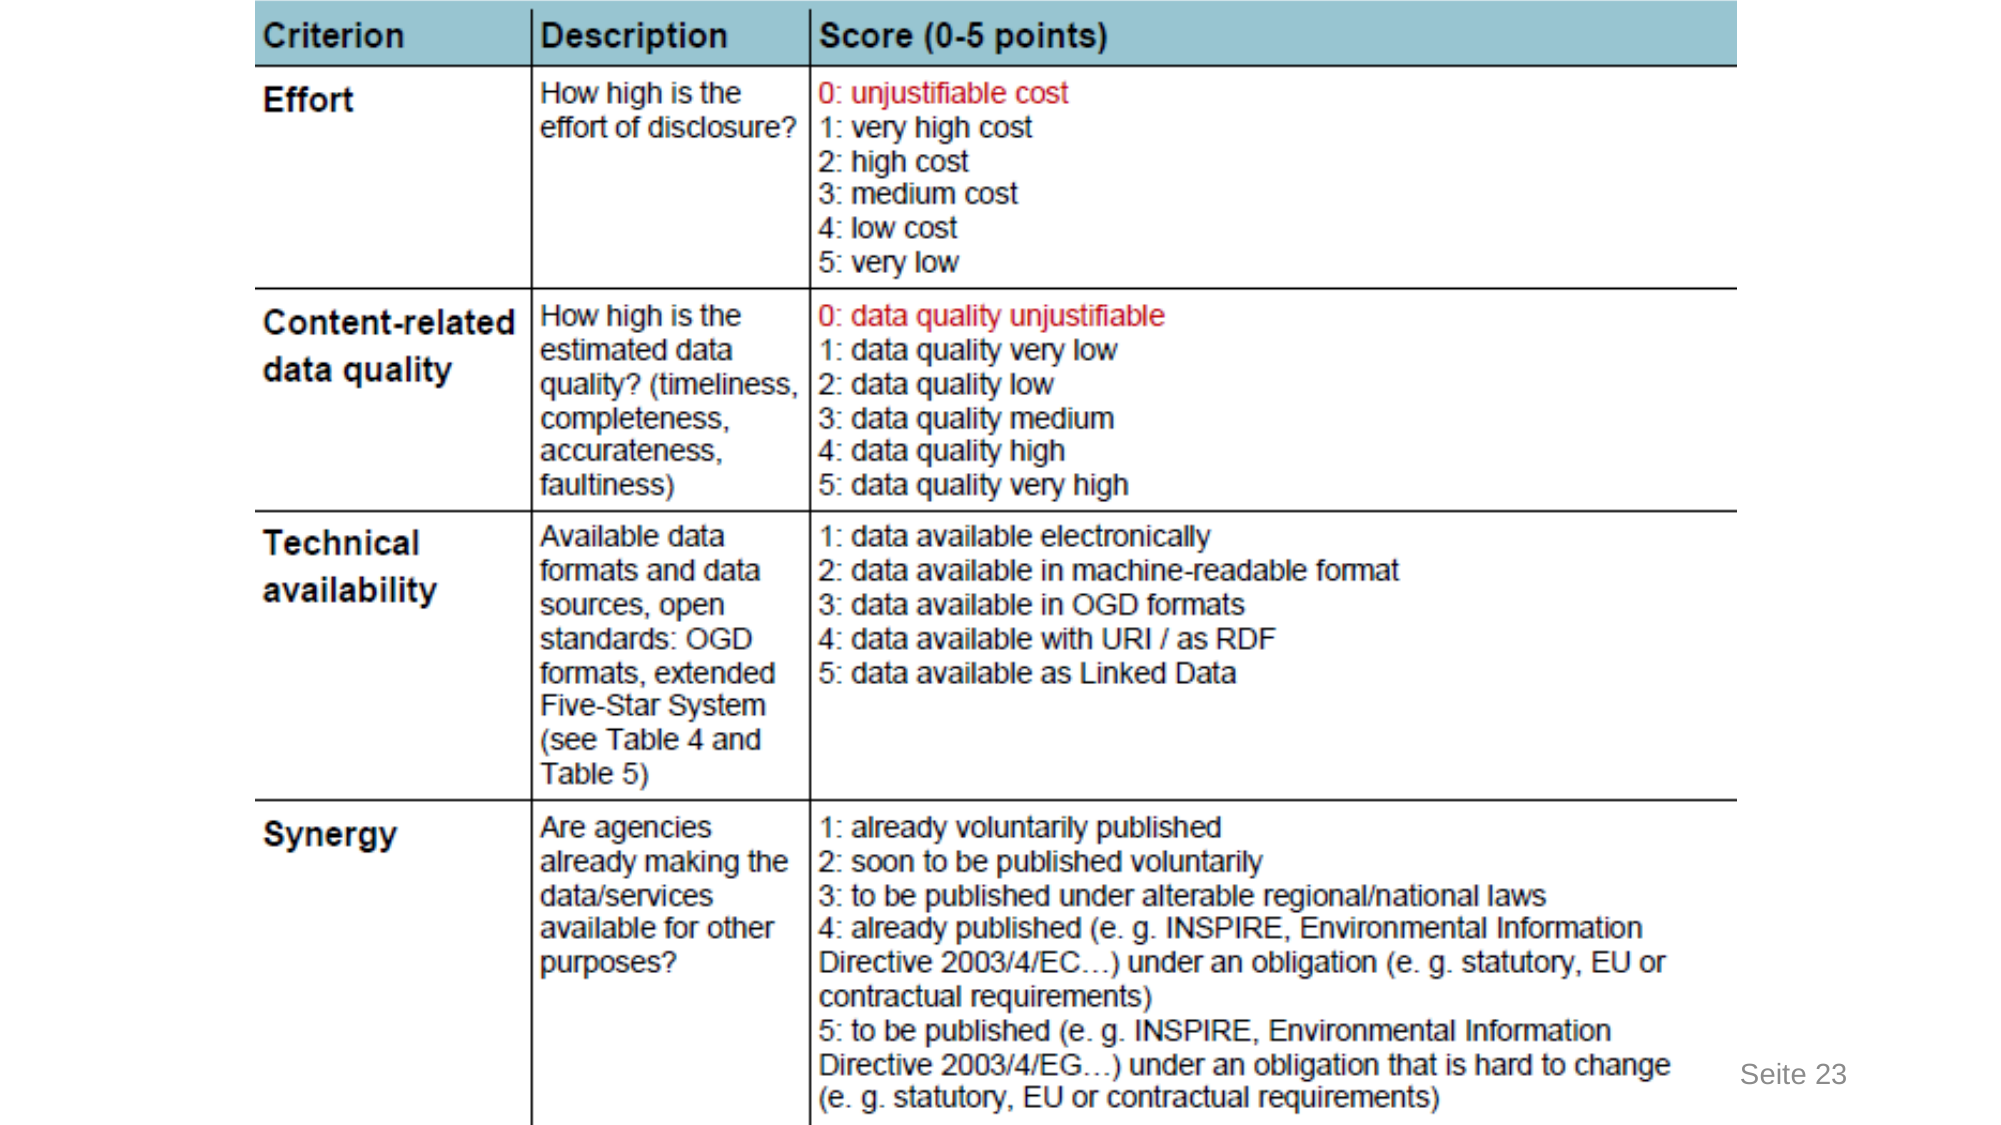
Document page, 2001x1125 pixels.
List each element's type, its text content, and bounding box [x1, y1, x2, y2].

slide_number 4. Oktober 2012 · Seite 23 [1737, 1042, 1863, 1103]
picture [255, 0, 1737, 1125]
